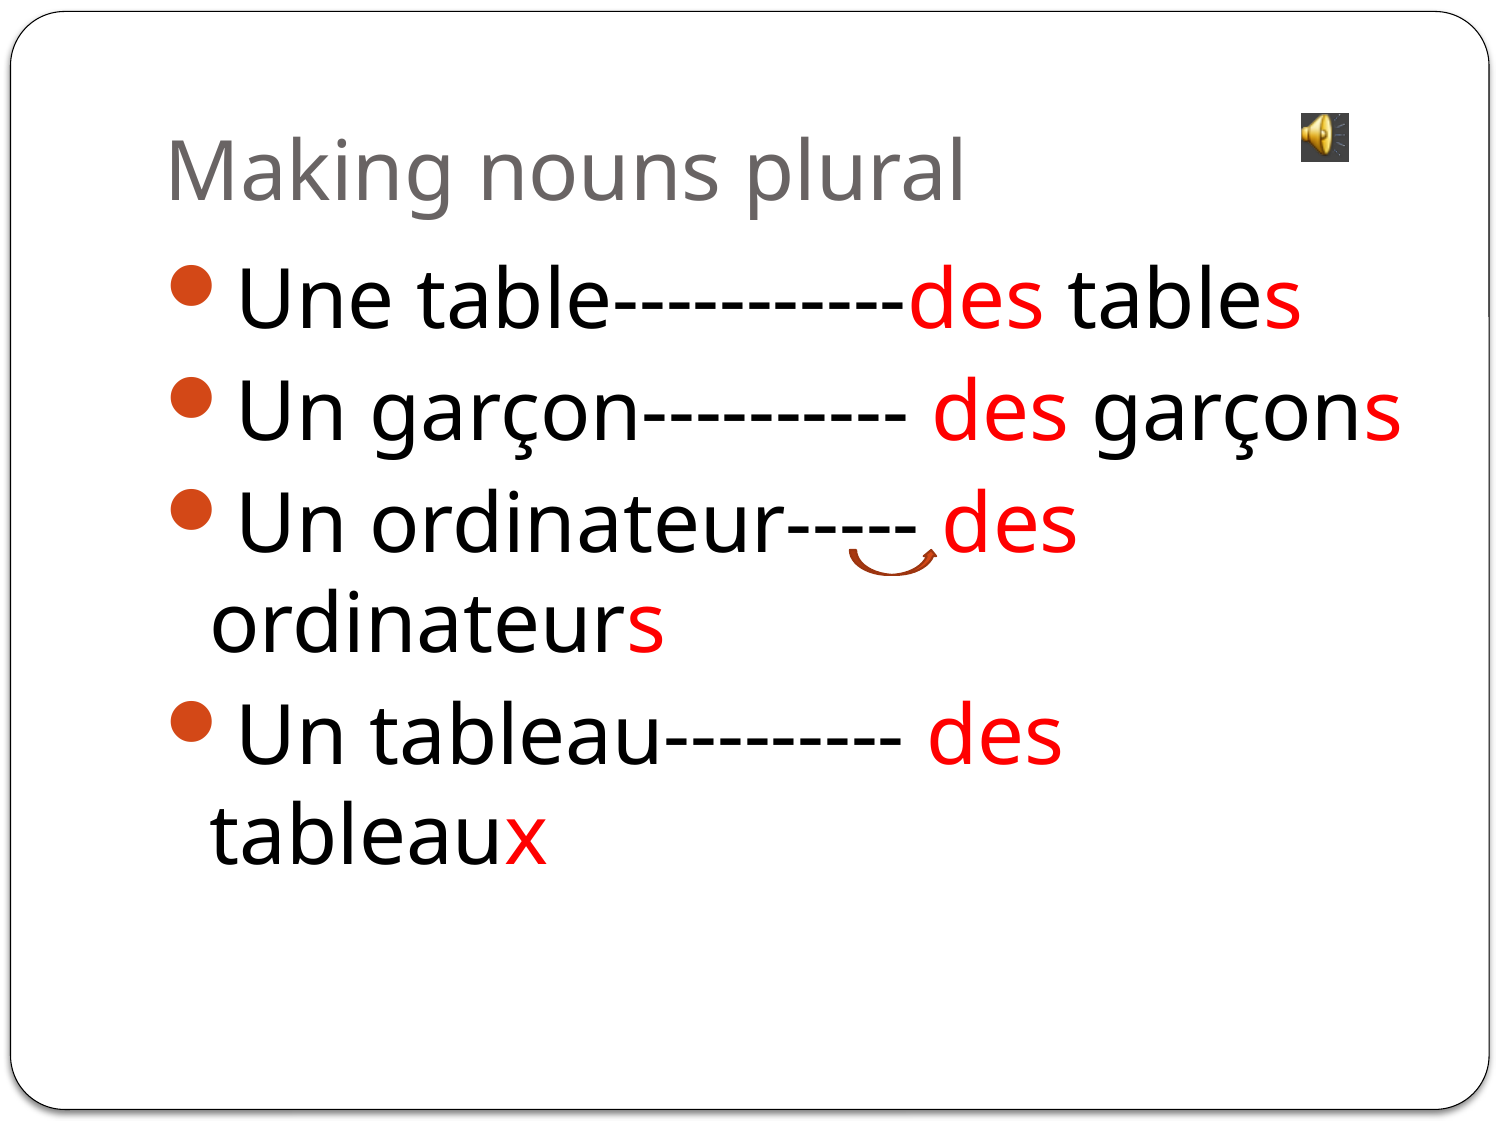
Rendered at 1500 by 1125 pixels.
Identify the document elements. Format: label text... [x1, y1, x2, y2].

text_box [848, 548, 938, 576]
list Une table-----------des tables Un garçon---------- des garçons Un ordinateur----- des ordinateurs Un tableau--------- des tableaux [150, 237, 1425, 988]
title Making nouns plural [150, 45, 1425, 233]
picture [1299, 112, 1351, 163]
